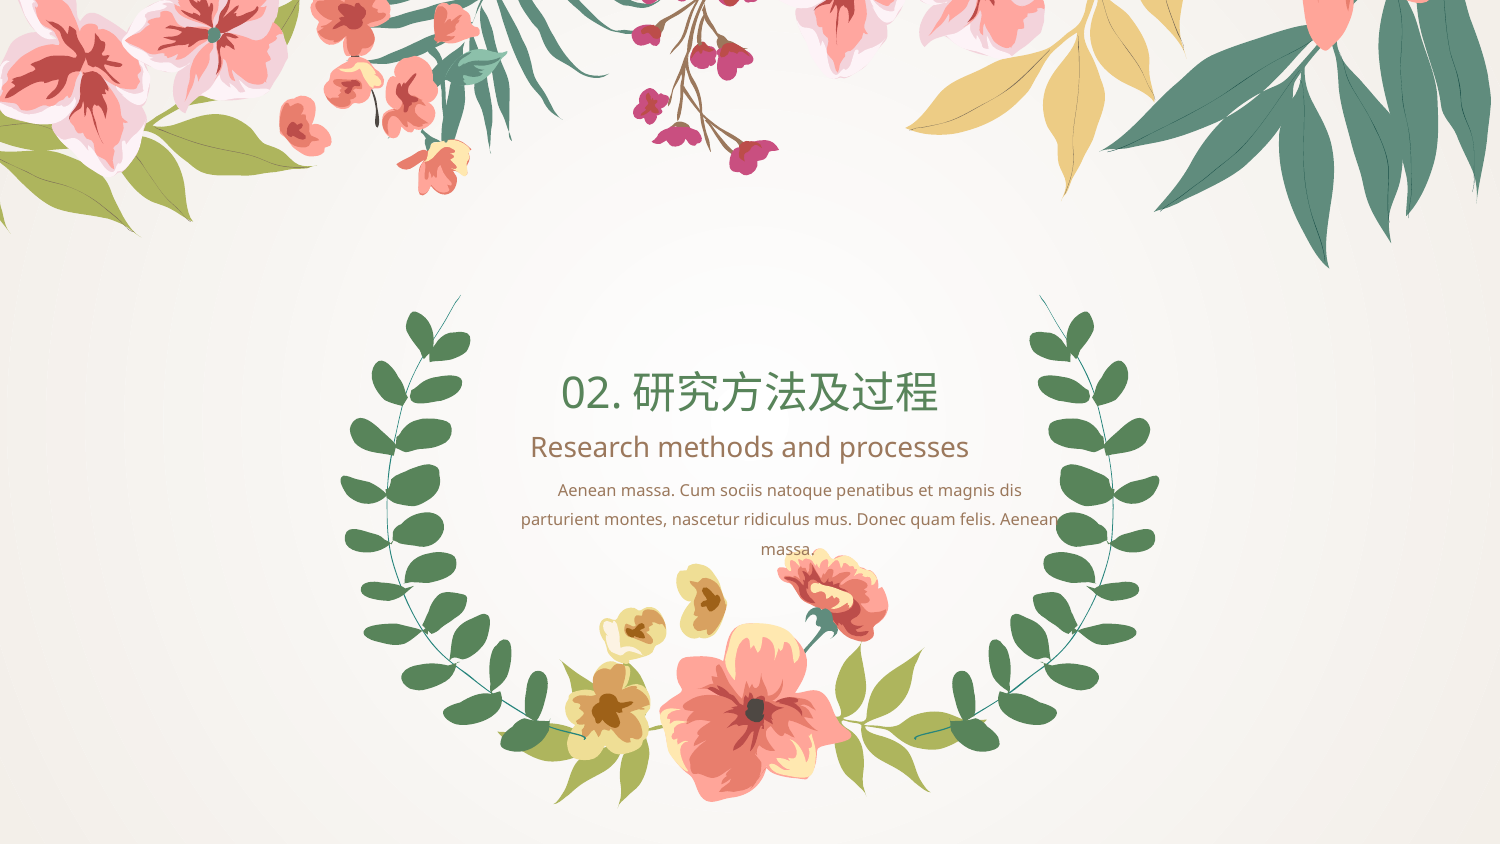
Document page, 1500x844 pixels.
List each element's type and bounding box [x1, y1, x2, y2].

text_box [336, 294, 1164, 809]
